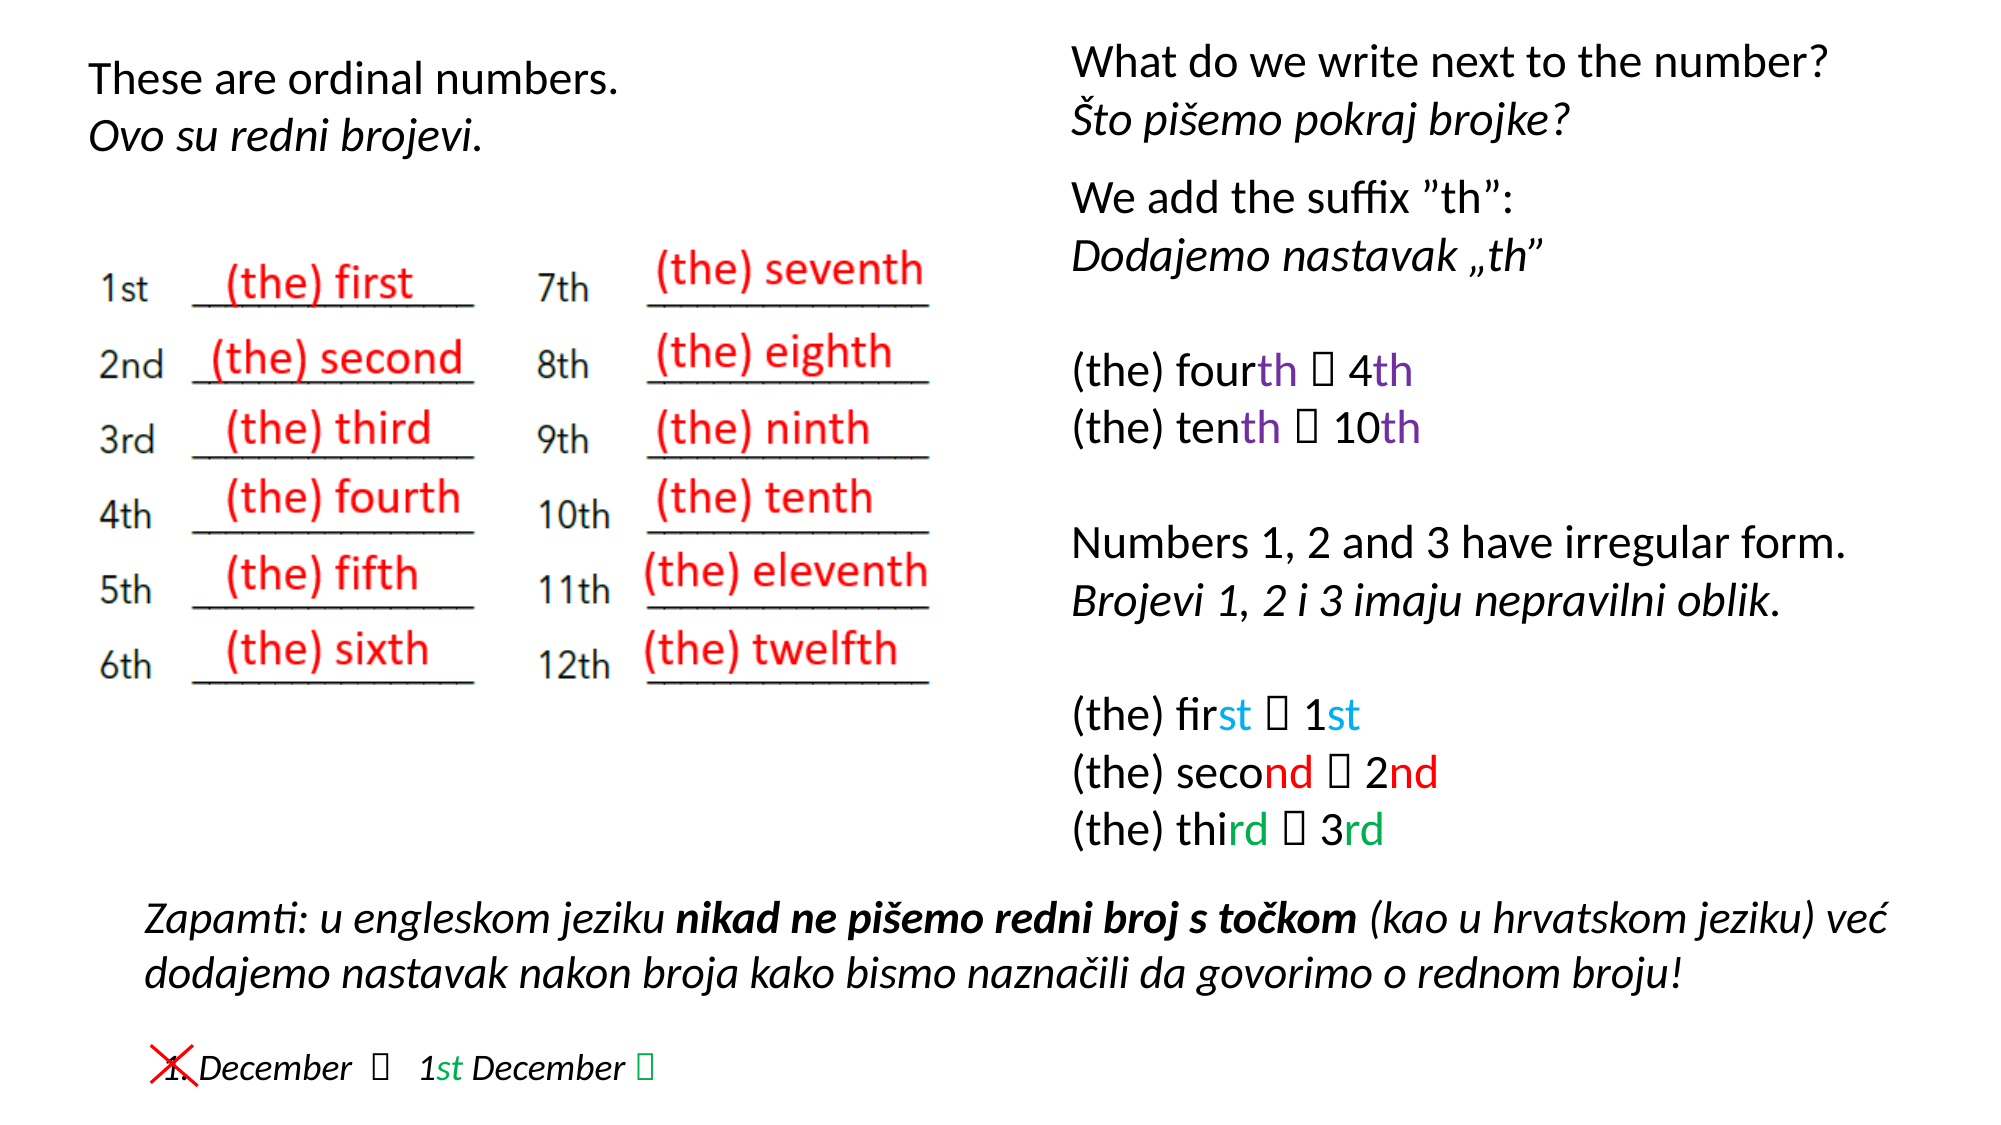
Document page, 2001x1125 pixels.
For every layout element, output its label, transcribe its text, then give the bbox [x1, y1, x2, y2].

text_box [150, 1045, 198, 1086]
text_box We add the suffix ”th”: Dodajemo nastavak „th” (the) fourth  4th (the) tenth  10th Numbers 1, 2 and 3 have irregular form. Brojevi 1, 2 i 3 imaju nepravilni oblik. (the) first  1st (the) second  2nd (the) third  3rd [1056, 158, 1971, 923]
picture [73, 225, 986, 722]
text_box Zapamti: u engleskom jeziku nikad ne pišemo redni broj s točkom (kao u hrvatskom jeziku) već dodajemo nastavak nakon broja kako bismo naznačili da govorimo o rednom broju! 1. December  1st December  [129, 880, 1908, 1096]
text_box These are ordinal numbers. Ovo su redni brojevi. [73, 38, 1610, 169]
text_box What do we write next to the number? Što pišemo pokraj brojke? [1056, 22, 1889, 152]
